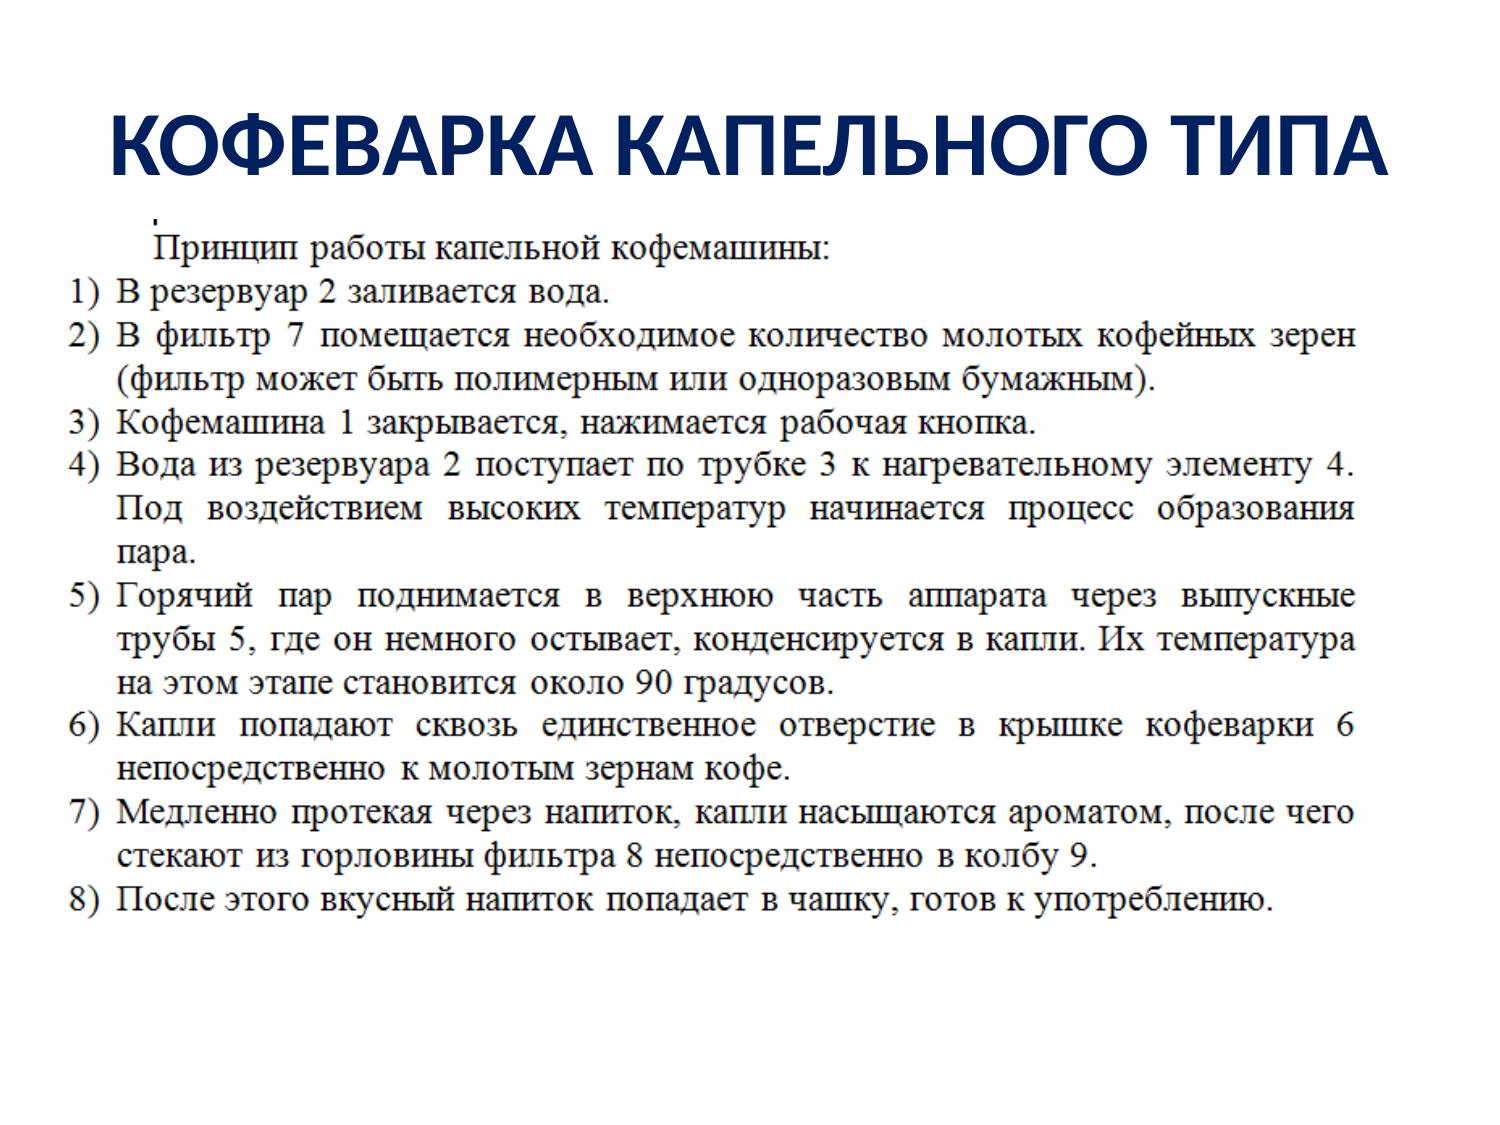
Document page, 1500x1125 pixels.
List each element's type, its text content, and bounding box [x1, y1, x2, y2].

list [41, 219, 1389, 946]
title КОФЕВАРКА КАПЕЛЬНОГО ТИПА [75, 45, 1425, 233]
